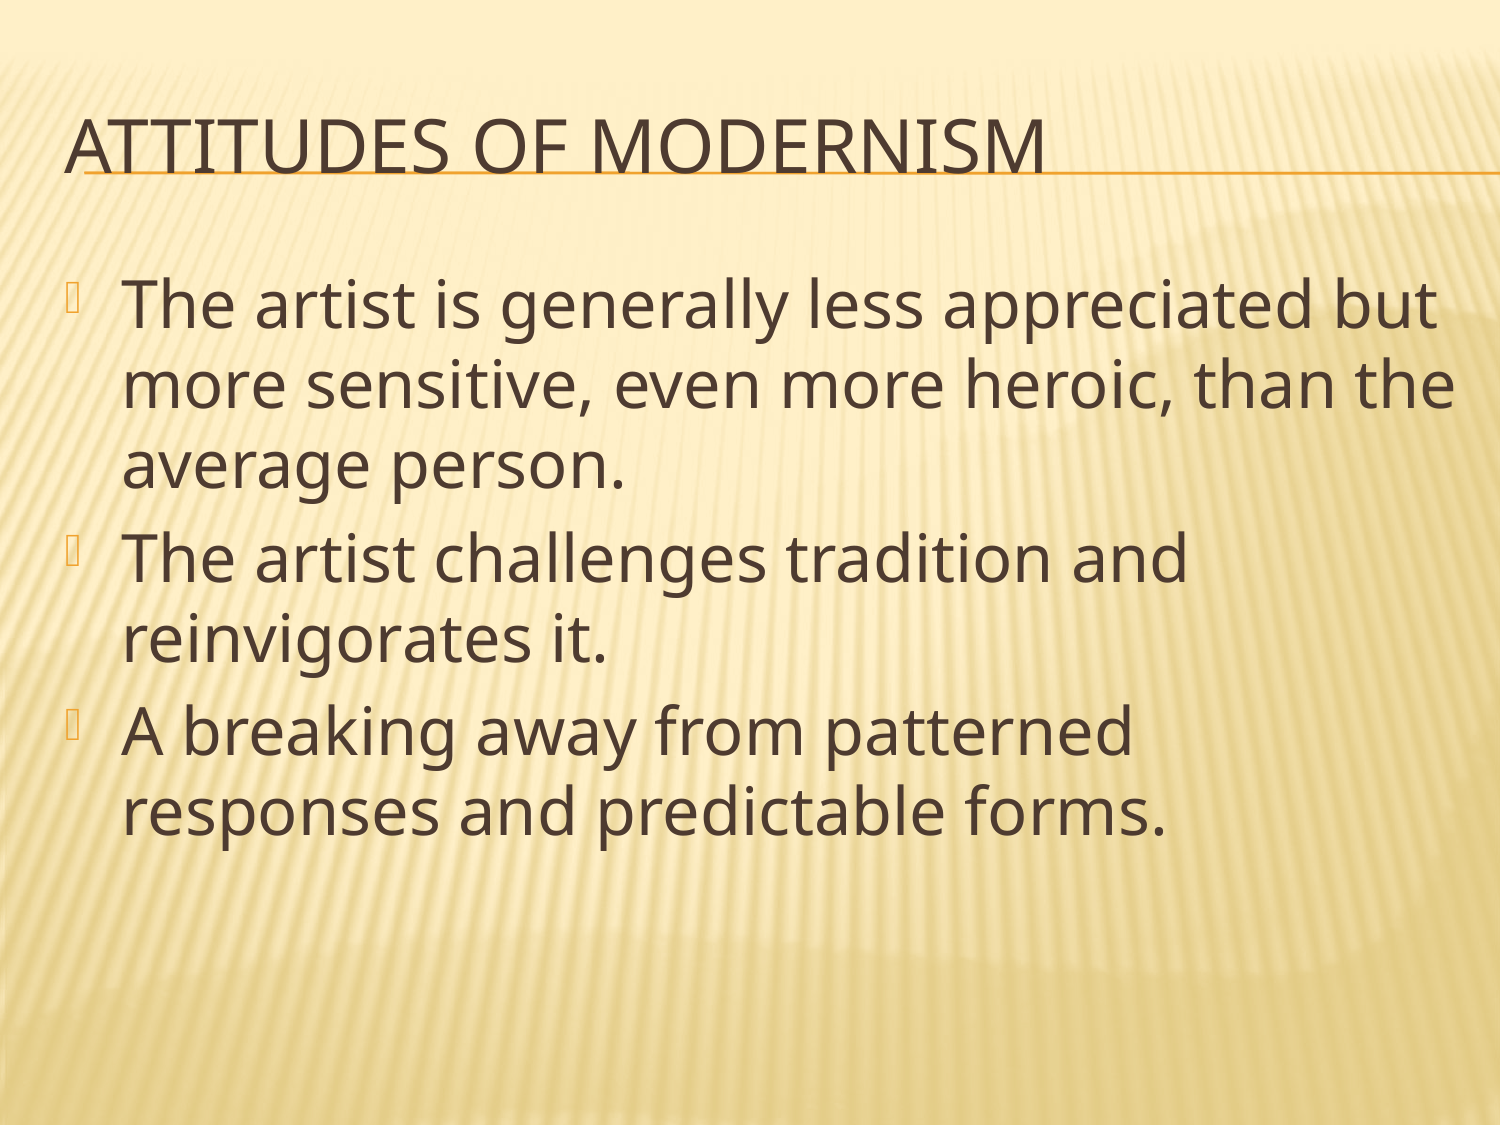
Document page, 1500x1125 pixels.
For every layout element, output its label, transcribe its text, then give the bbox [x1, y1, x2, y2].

list The artist is generally less appreciated but more sensitive, even more heroic, than the average person. The artist challenges tradition and reinvigorates it. A breaking away from patterned responses and predictable forms. [50, 254, 1475, 998]
title Attitudes of Modernism [50, 75, 1475, 213]
